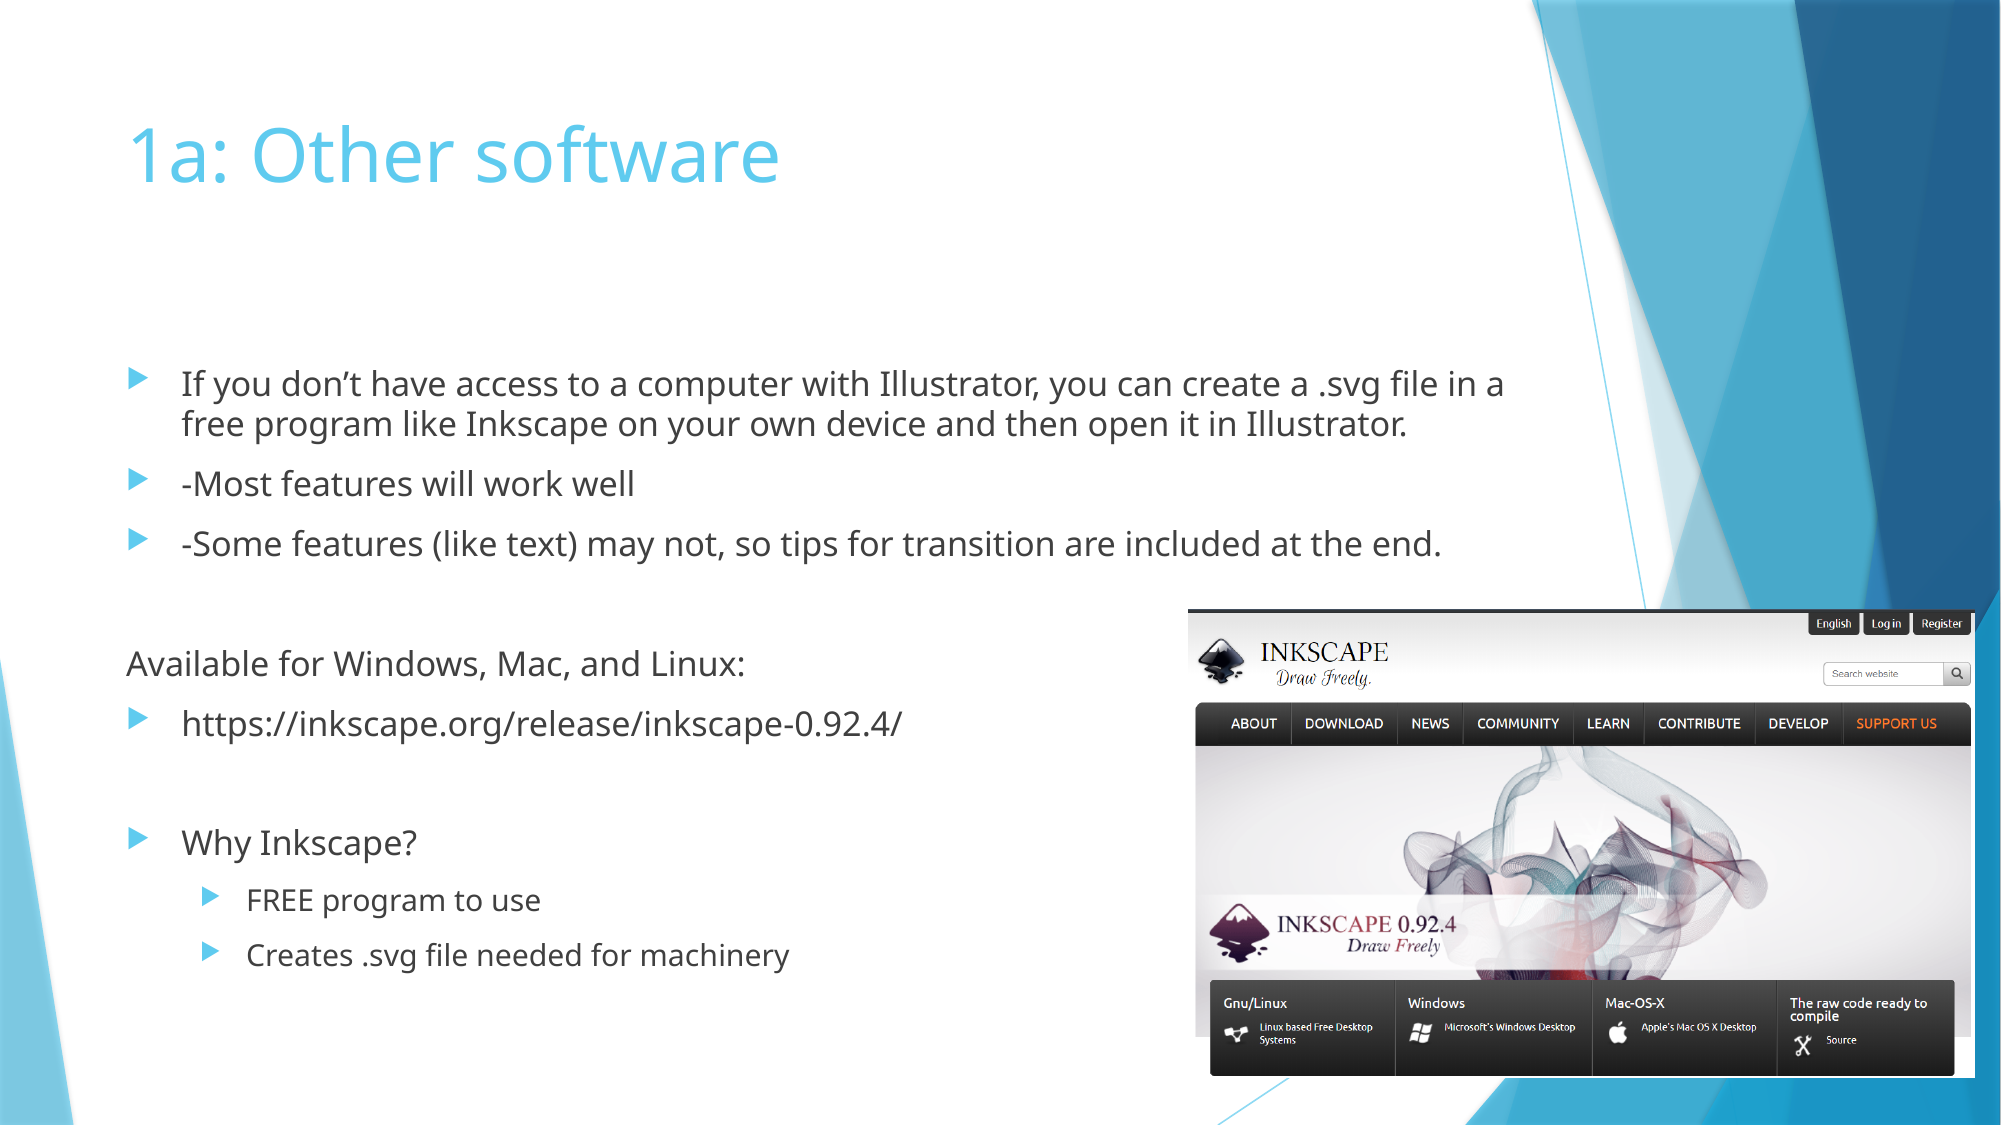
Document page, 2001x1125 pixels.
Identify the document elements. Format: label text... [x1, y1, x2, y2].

title 1a: Other software [111, 99, 1522, 317]
list If you don’t have access to a computer with Illustrator, you can create a .svg file in a free program like Inkscape on your own device and then open it in Illustrator. -Most features will work well -Some features (like text) may not, so tips for transition are included at the end. Available for Windows, Mac, and Linux: https://inkscape.org/release/inkscape-0.92.4/ Why Inkscape? FREE program to use Creates .svg file needed for machinery [111, 354, 1522, 992]
picture [1188, 609, 1975, 1078]
